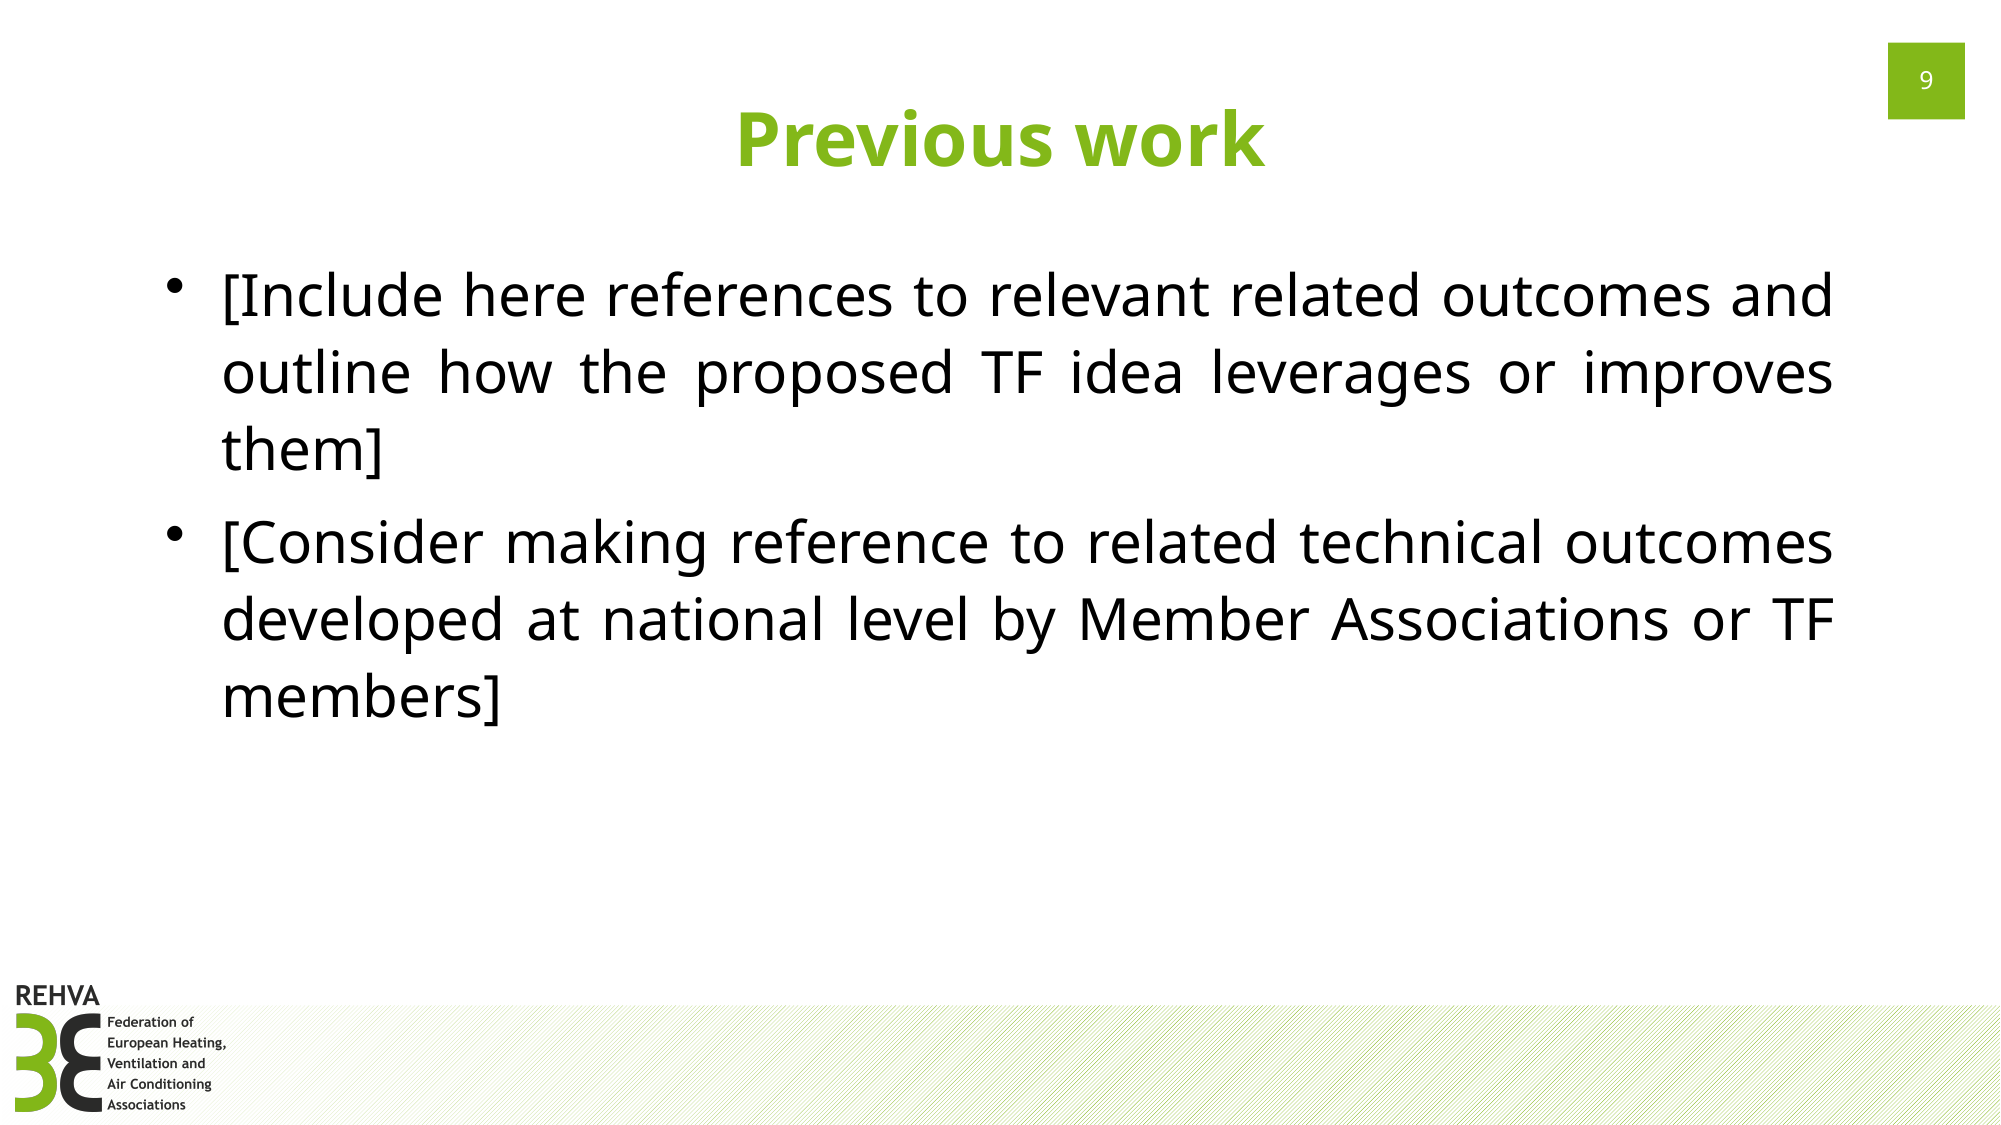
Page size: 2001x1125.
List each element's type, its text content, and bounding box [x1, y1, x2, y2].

list [Include here references to relevant related outcomes and outline how the proposed TF idea leverages or improves them] [Consider making reference to related technical outcomes developed at national level by Member Associations or TF members] [150, 243, 1850, 982]
picture [15, 985, 227, 1112]
title Previous work [150, 42, 1850, 231]
footer [344, 1042, 1850, 1083]
